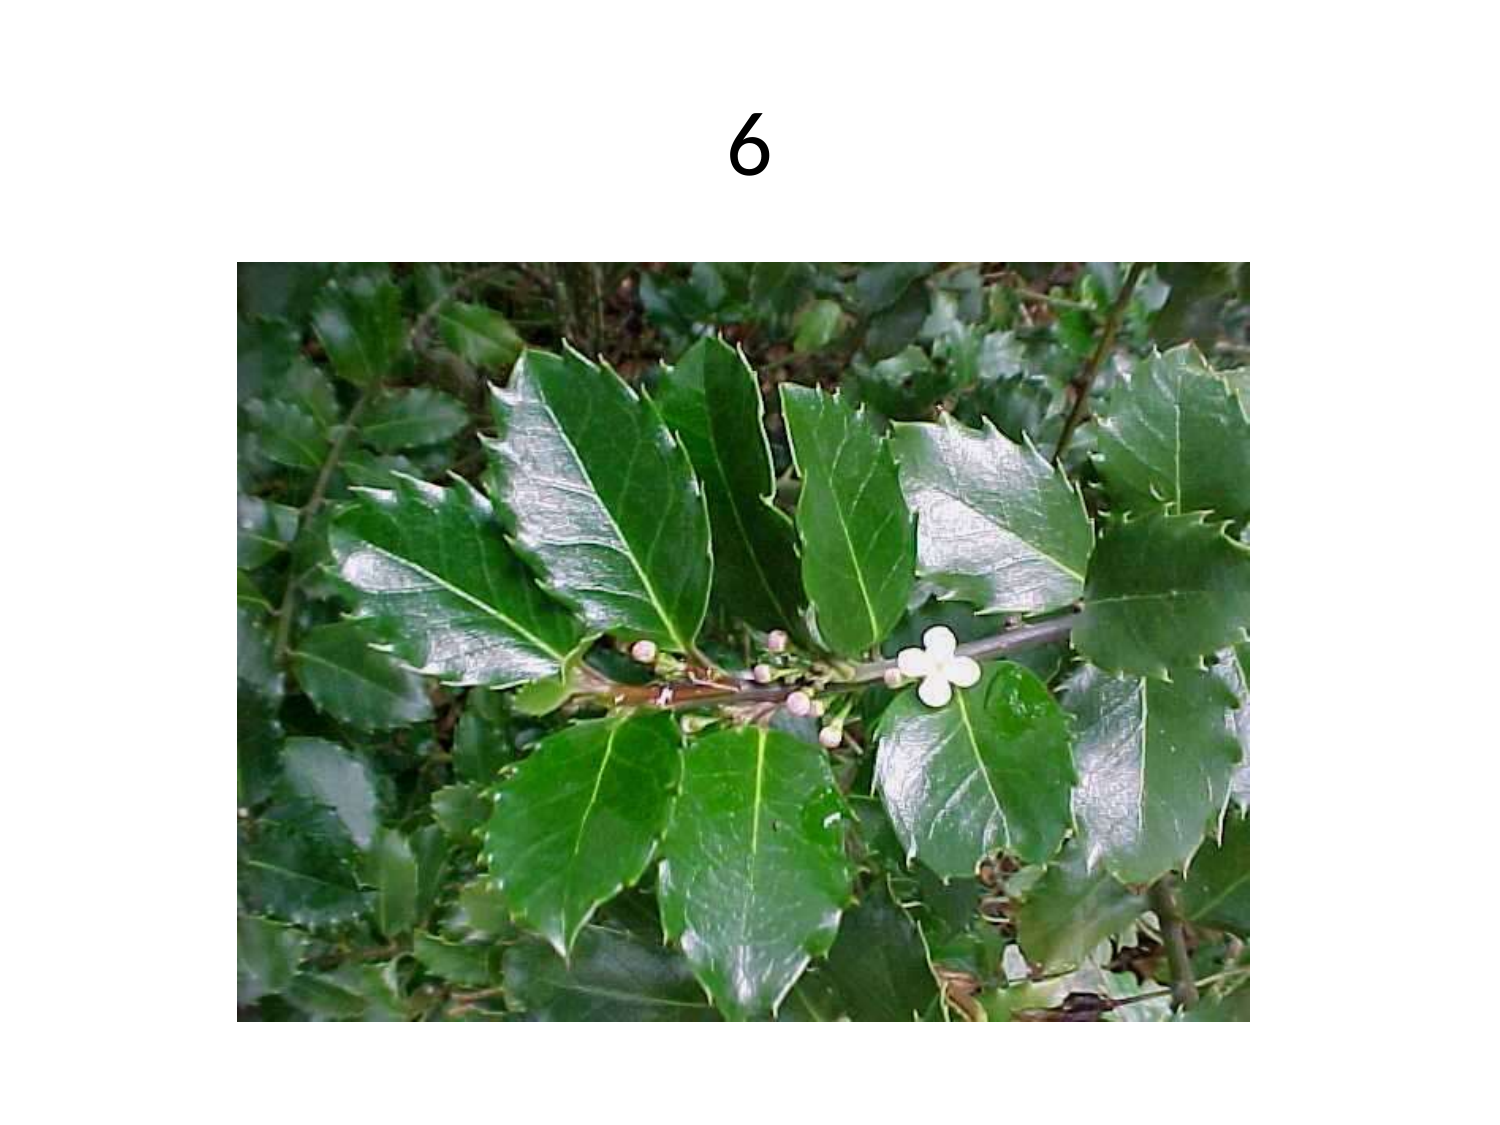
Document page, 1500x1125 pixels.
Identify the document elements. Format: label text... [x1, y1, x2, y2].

picture [237, 262, 1251, 1023]
title 6 [75, 45, 1425, 233]
